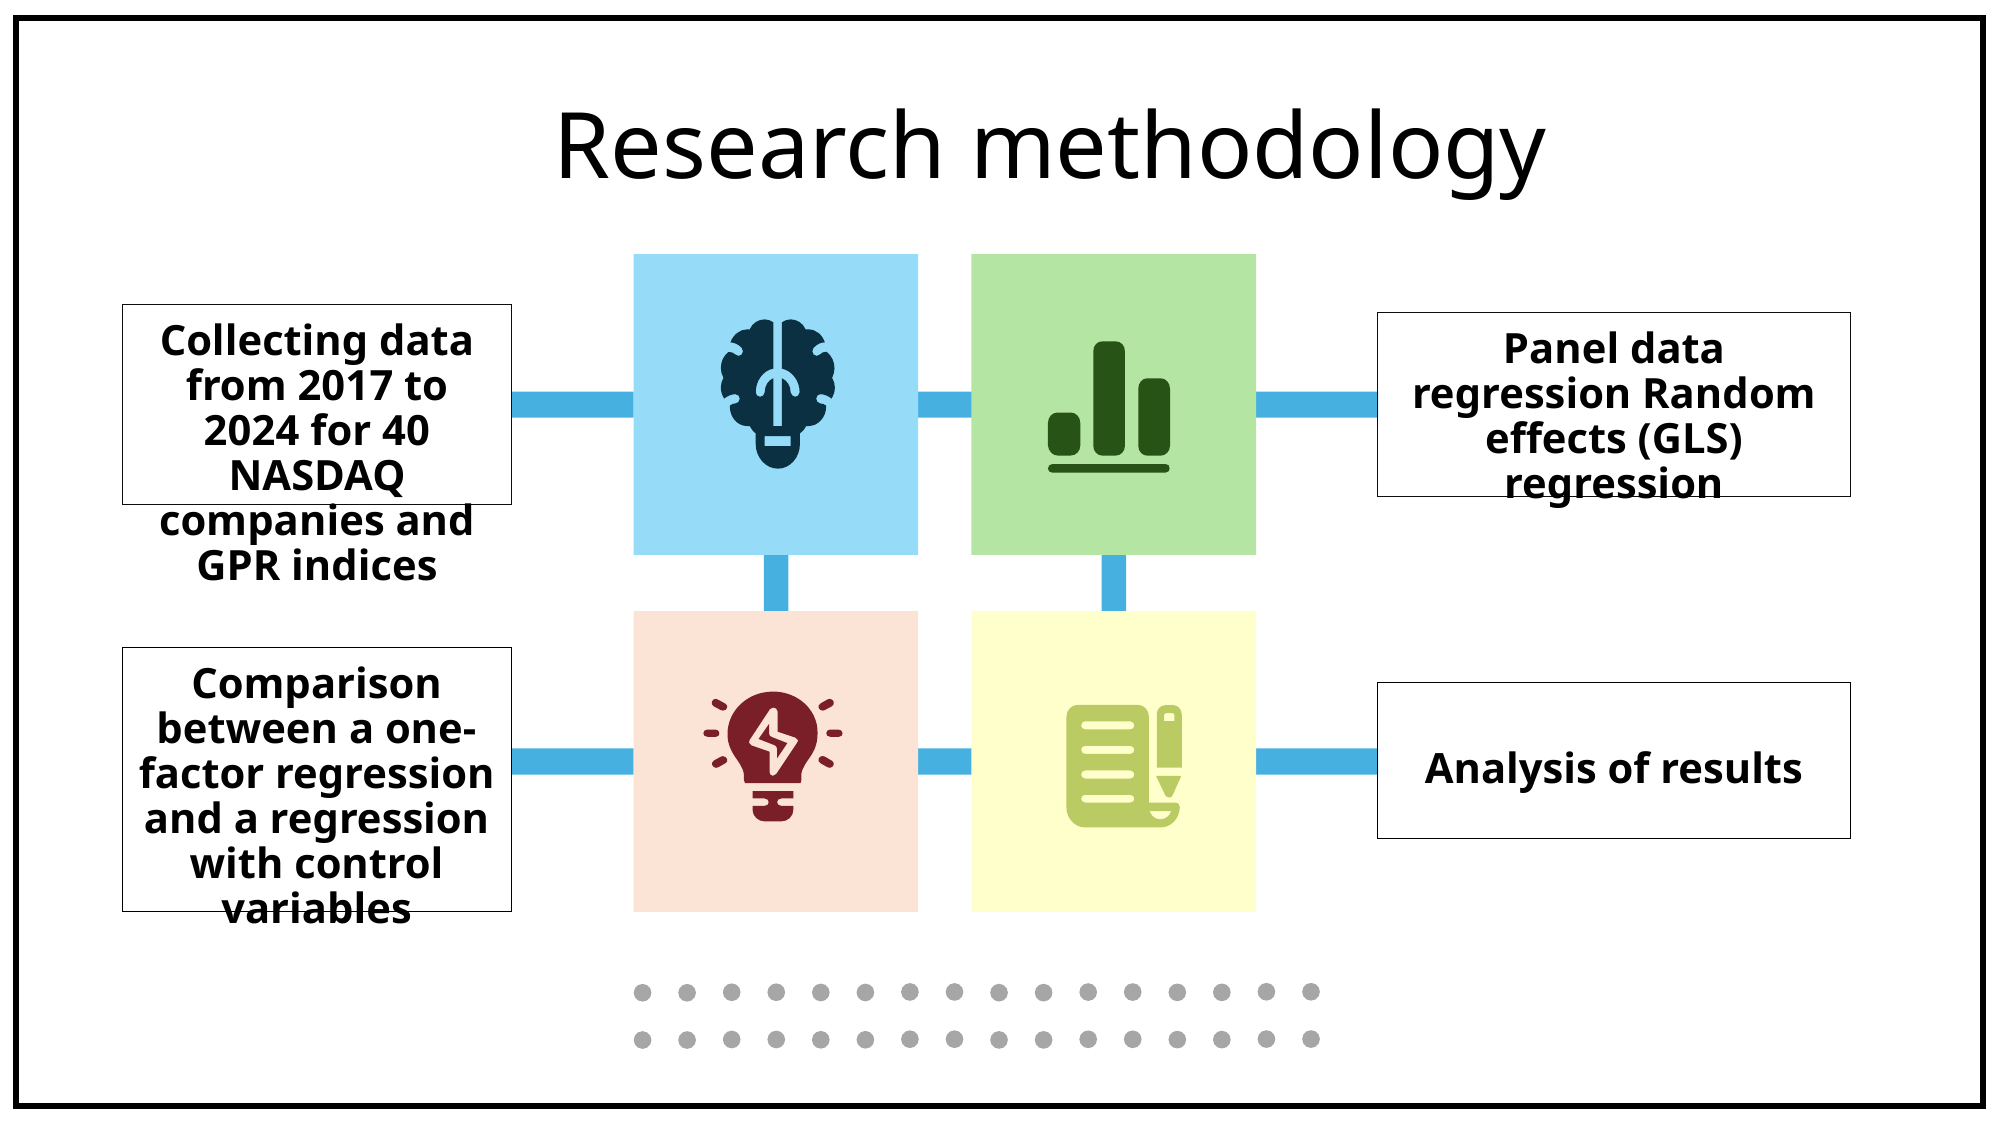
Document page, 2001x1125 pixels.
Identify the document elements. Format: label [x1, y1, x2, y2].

text_box [511, 253, 1379, 913]
text_box [15, 16, 1984, 1108]
text_box [633, 982, 1321, 1050]
